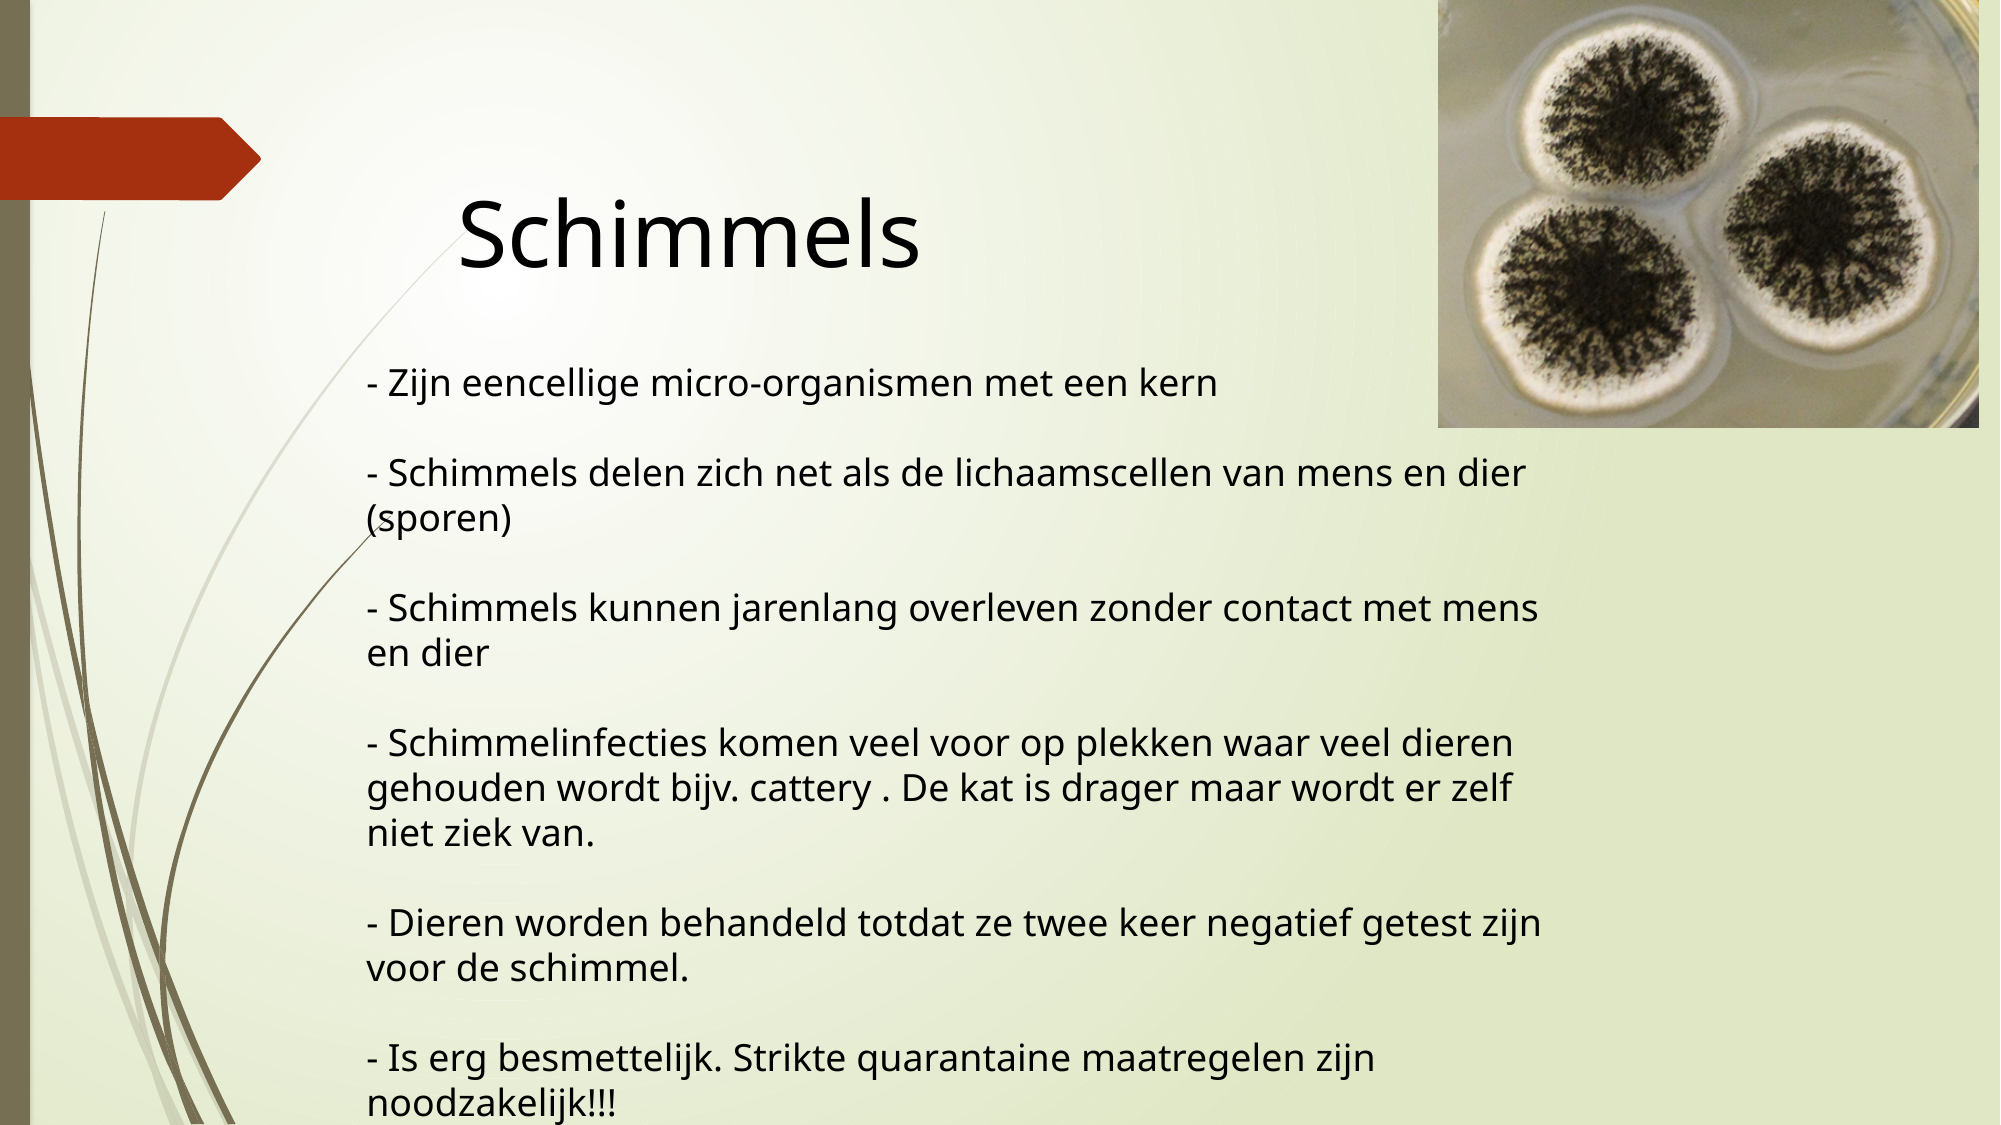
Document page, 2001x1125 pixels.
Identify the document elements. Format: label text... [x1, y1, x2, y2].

picture [1438, 0, 1979, 428]
text_box - Zijn eencellige micro-organismen met een kern - Schimmels delen zich net als de lichaamscellen van mens en dier (sporen) - Schimmels kunnen jarenlang overleven zonder contact met mens en dier - Schimmelinfecties komen veel voor op plekken waar veel dieren gehouden wordt bijv. cattery . De kat is drager maar wordt er zelf niet ziek van. - Dieren worden behandeld totdat ze twee keer negatief getest zijn voor de schimmel. - Is erg besmettelijk. Strikte quarantaine maatregelen zijn noodzakelijk!!! [351, 351, 1578, 1125]
text_box Schimmels [442, 168, 1433, 293]
